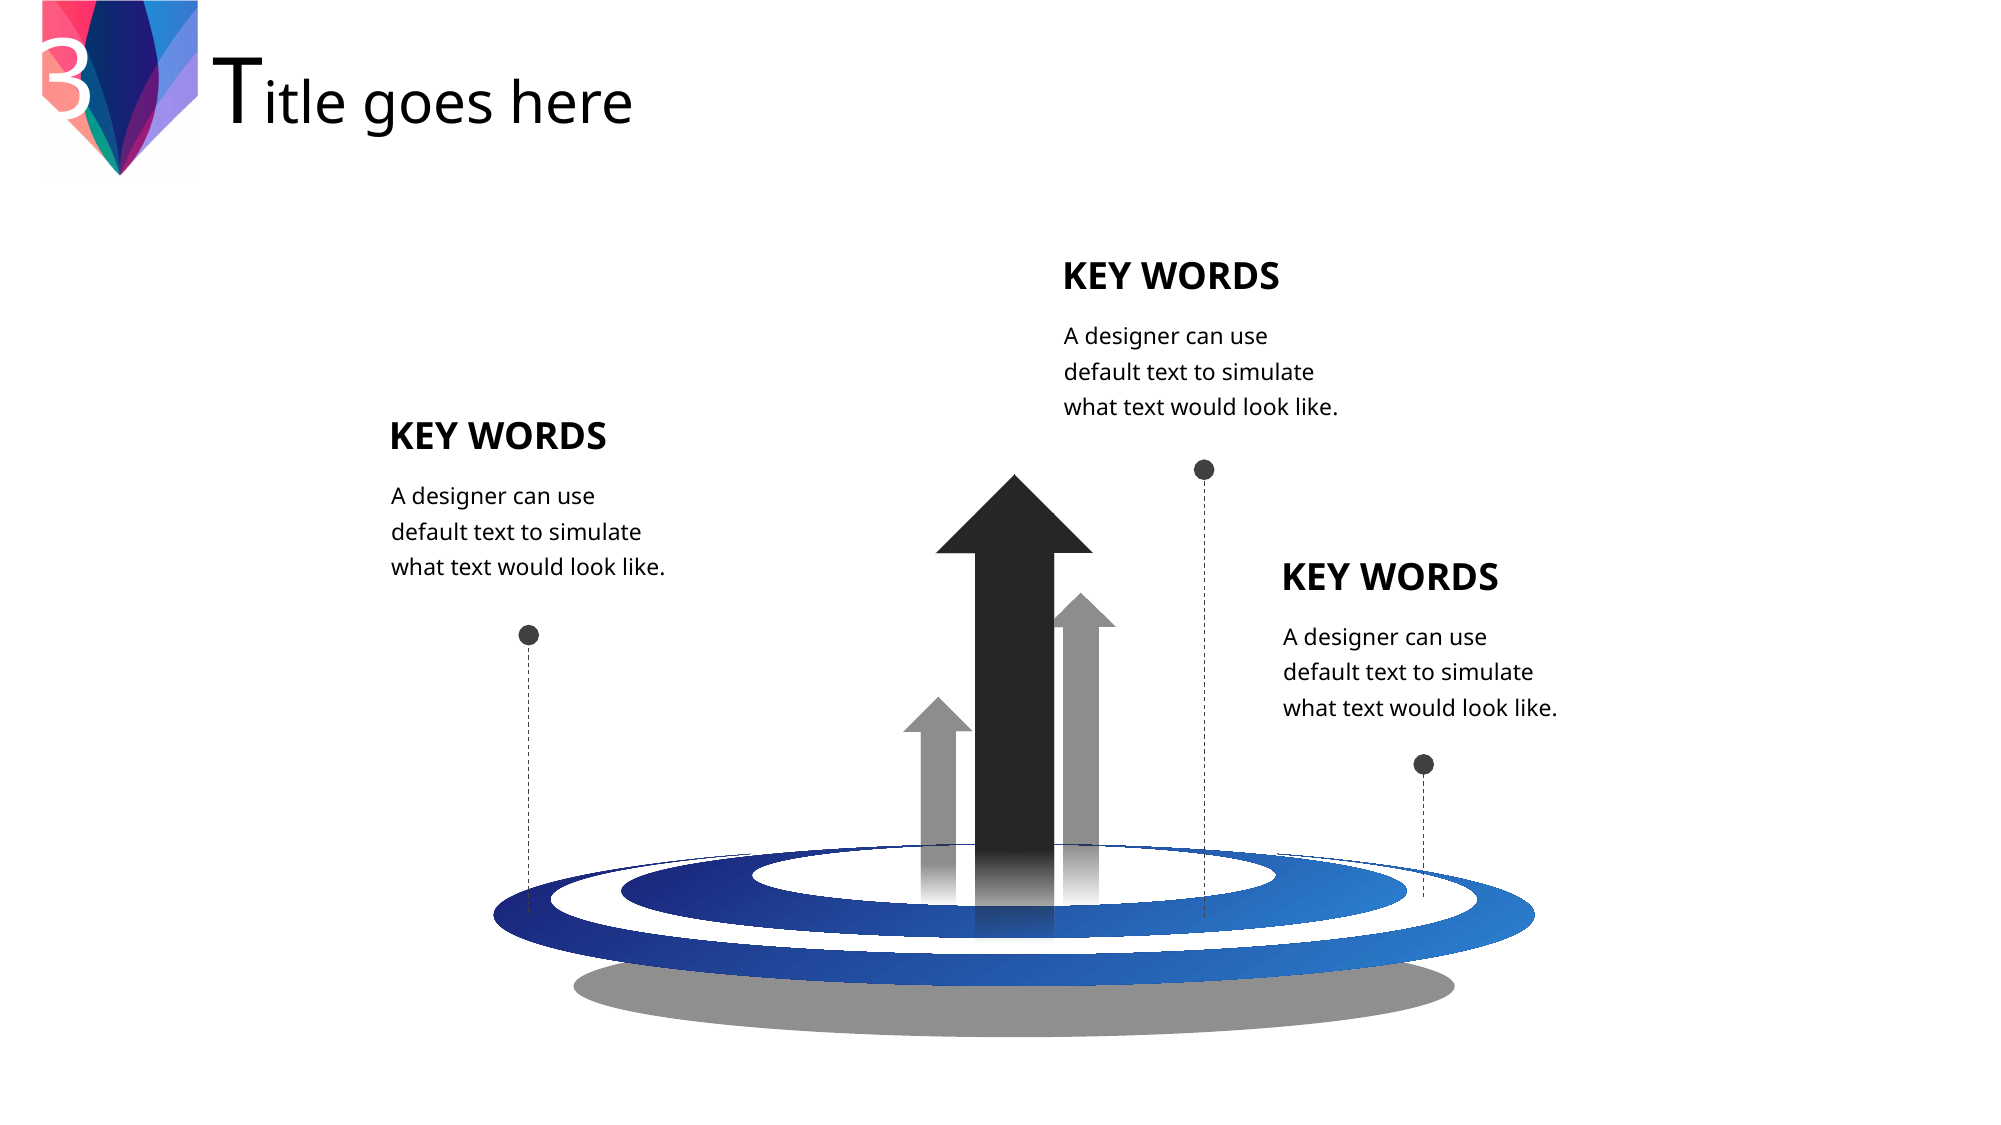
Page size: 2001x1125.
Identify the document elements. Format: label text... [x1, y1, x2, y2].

text_box [902, 694, 973, 906]
text_box [934, 474, 1096, 944]
text_box KEY WORDS [1047, 244, 1361, 304]
text_box KEY WORDS [374, 404, 688, 465]
text_box [492, 852, 1536, 987]
text_box [1099, 844, 1204, 855]
text_box [572, 962, 1456, 1039]
text_box A designer can use default text to simulate what text would look like. [1049, 305, 1363, 428]
text_box [1054, 590, 1116, 910]
text_box A designer can use default text to simulate what text would look like. [376, 466, 690, 588]
text_box [552, 860, 1476, 953]
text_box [17, 0, 666, 177]
text_box [620, 844, 974, 939]
text_box [1054, 848, 1408, 939]
text_box KEY WORDS [1266, 545, 1581, 605]
text_box A designer can use default text to simulate what text would look like. [1268, 606, 1583, 729]
